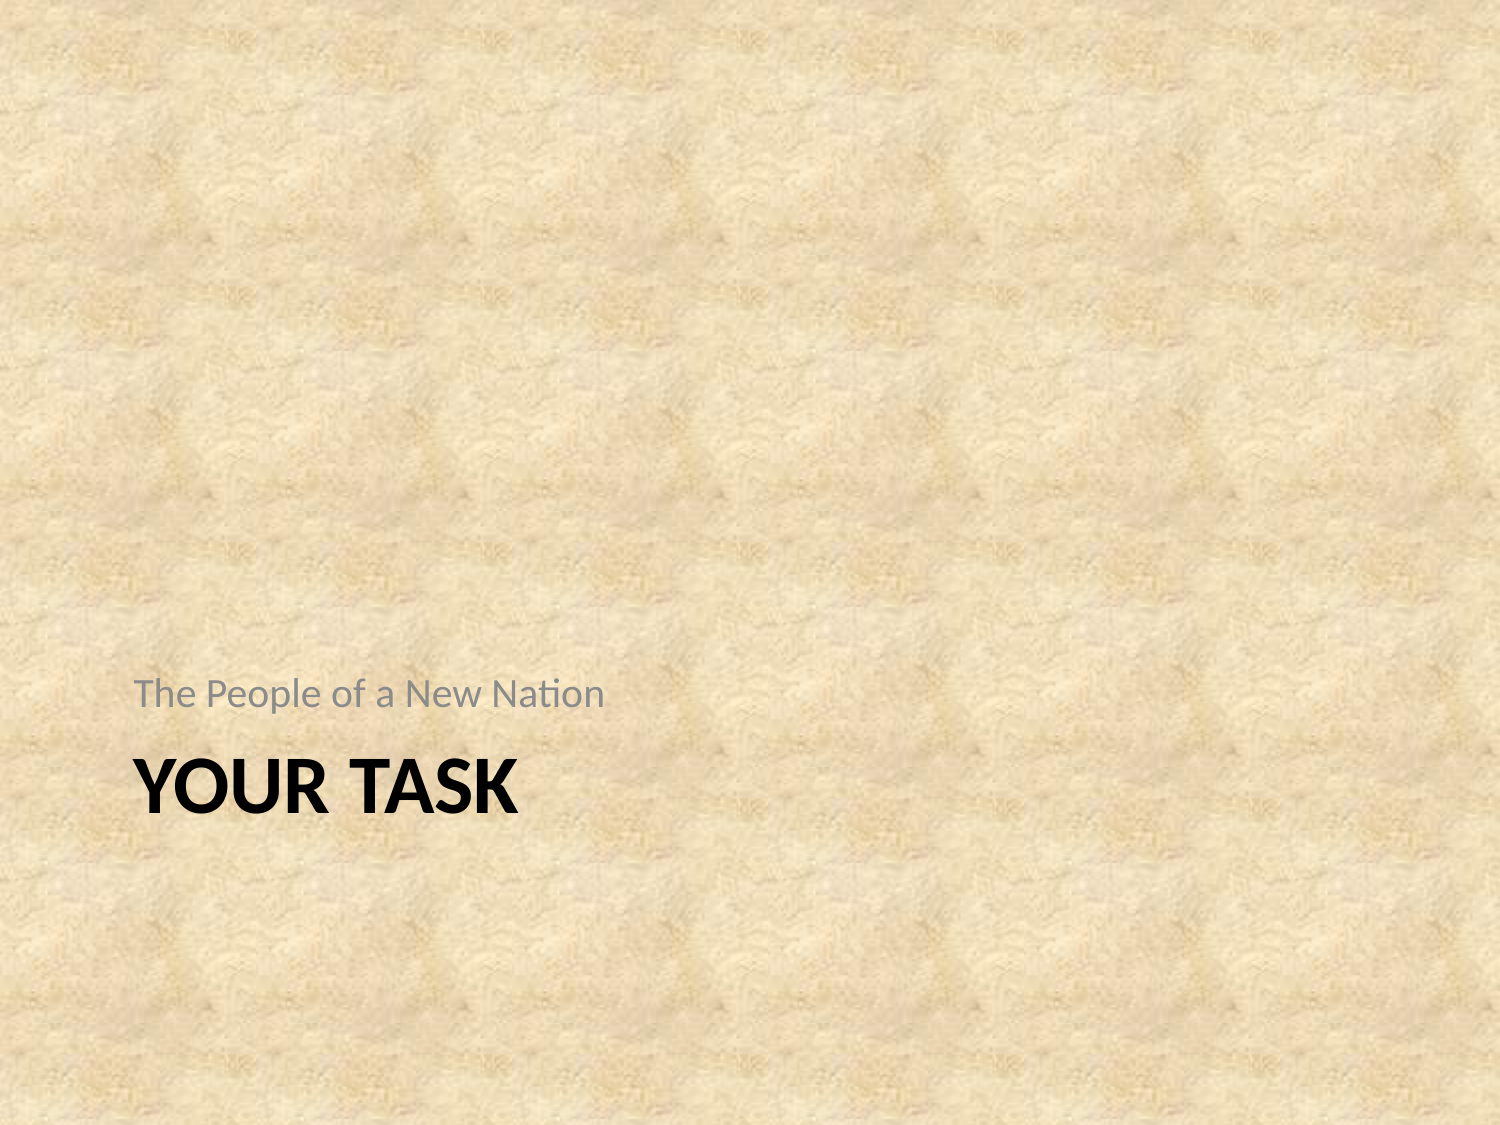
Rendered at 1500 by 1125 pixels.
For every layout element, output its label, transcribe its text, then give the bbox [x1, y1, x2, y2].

list The People of a New Nation [118, 476, 1394, 723]
picture [0, 0, 1500, 1125]
title Your Task [118, 723, 1394, 947]
